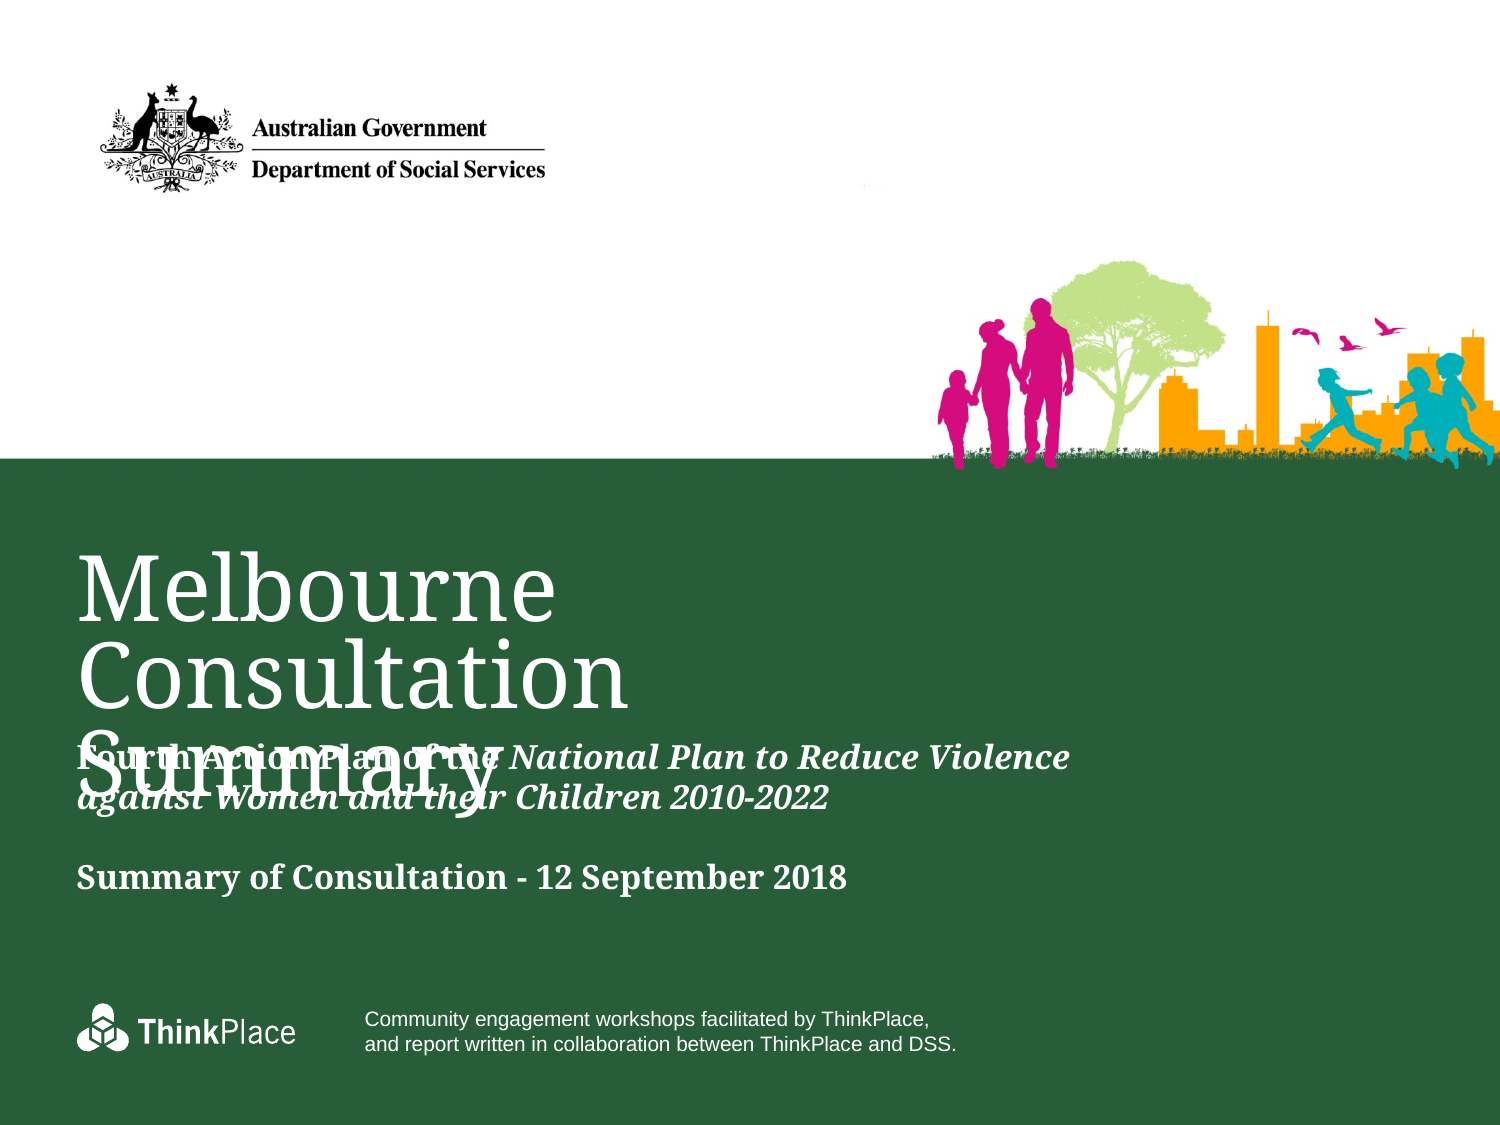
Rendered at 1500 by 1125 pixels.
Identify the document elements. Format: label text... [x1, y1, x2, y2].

text_box Melbourne Consultation Summary [76, 550, 1081, 736]
text_box Community engagement workshops facilitated by ThinkPlace, and report written in collaboration between ThinkPlace and DSS. [349, 998, 979, 1064]
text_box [76, 1002, 296, 1052]
text_box Fourth Action Plan of the National Plan to Reduce Violence against Women and their Children 2010-2022 Summary of Consultation - 12 September 2018 [76, 736, 1081, 897]
picture [0, 0, 1500, 1125]
